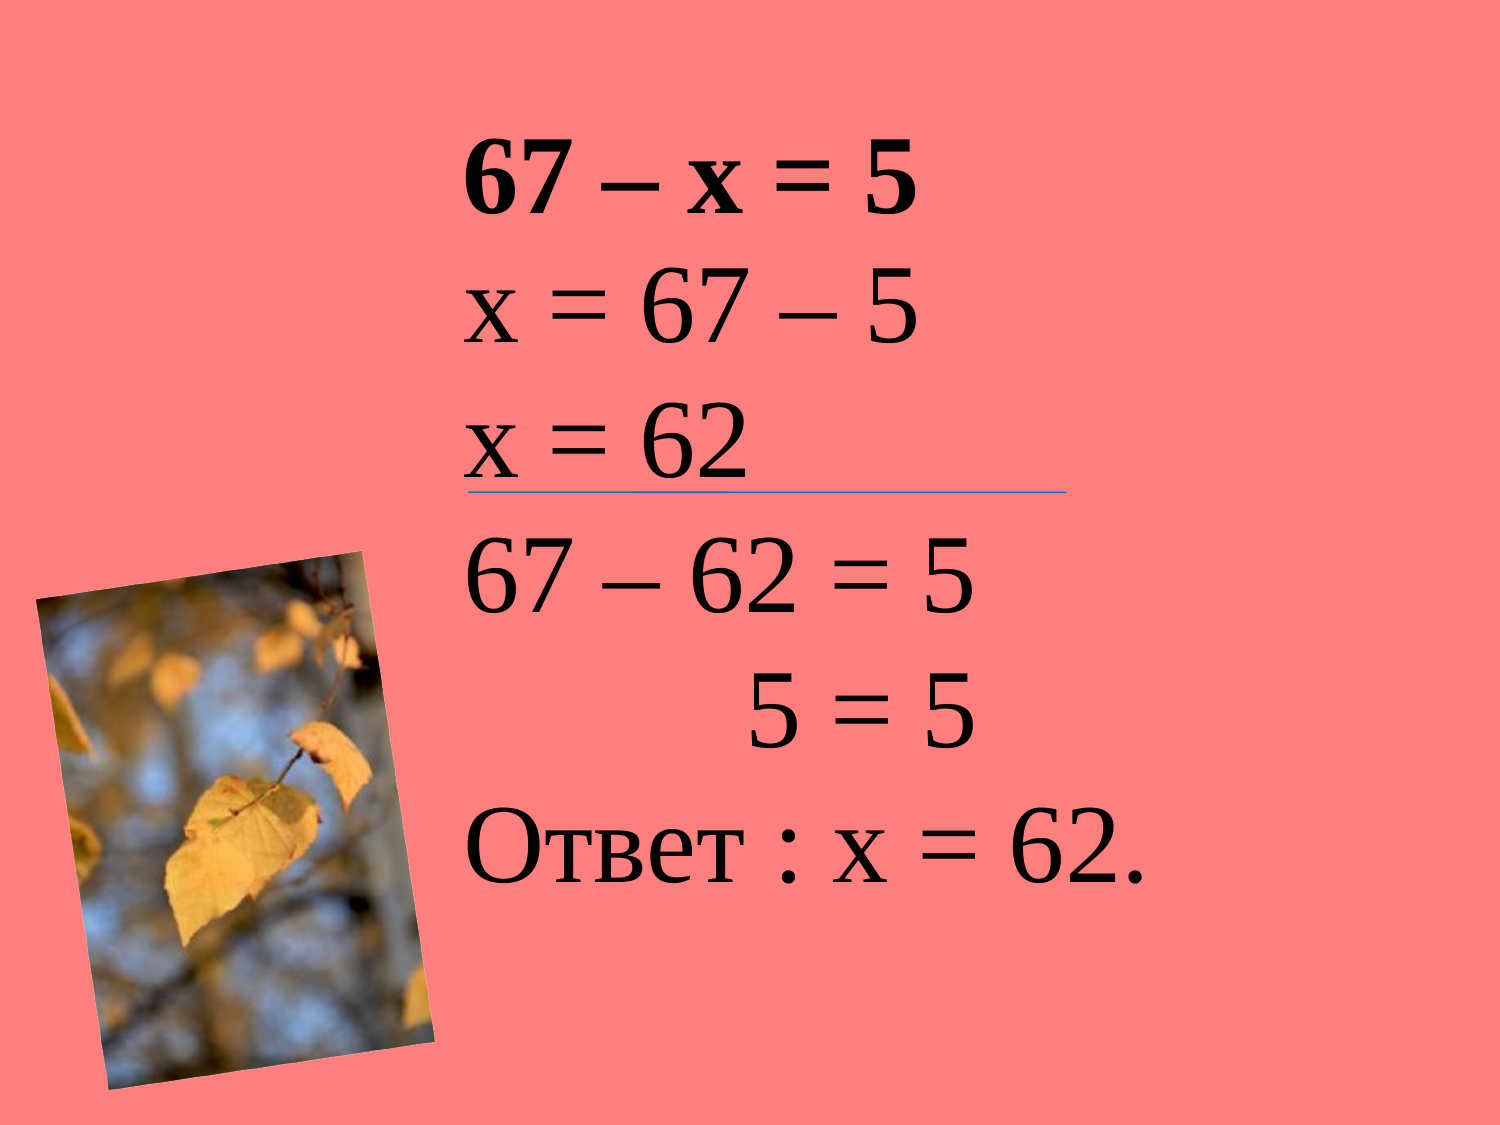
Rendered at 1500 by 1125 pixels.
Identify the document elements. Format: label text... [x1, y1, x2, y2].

picture [36, 551, 434, 1089]
text_box 67 – х = 5 [447, 93, 936, 244]
text_box х = 67 – 5 х = 62 67 – 62 = 5 5 = 5 Ответ : х = 62. [448, 222, 1166, 913]
